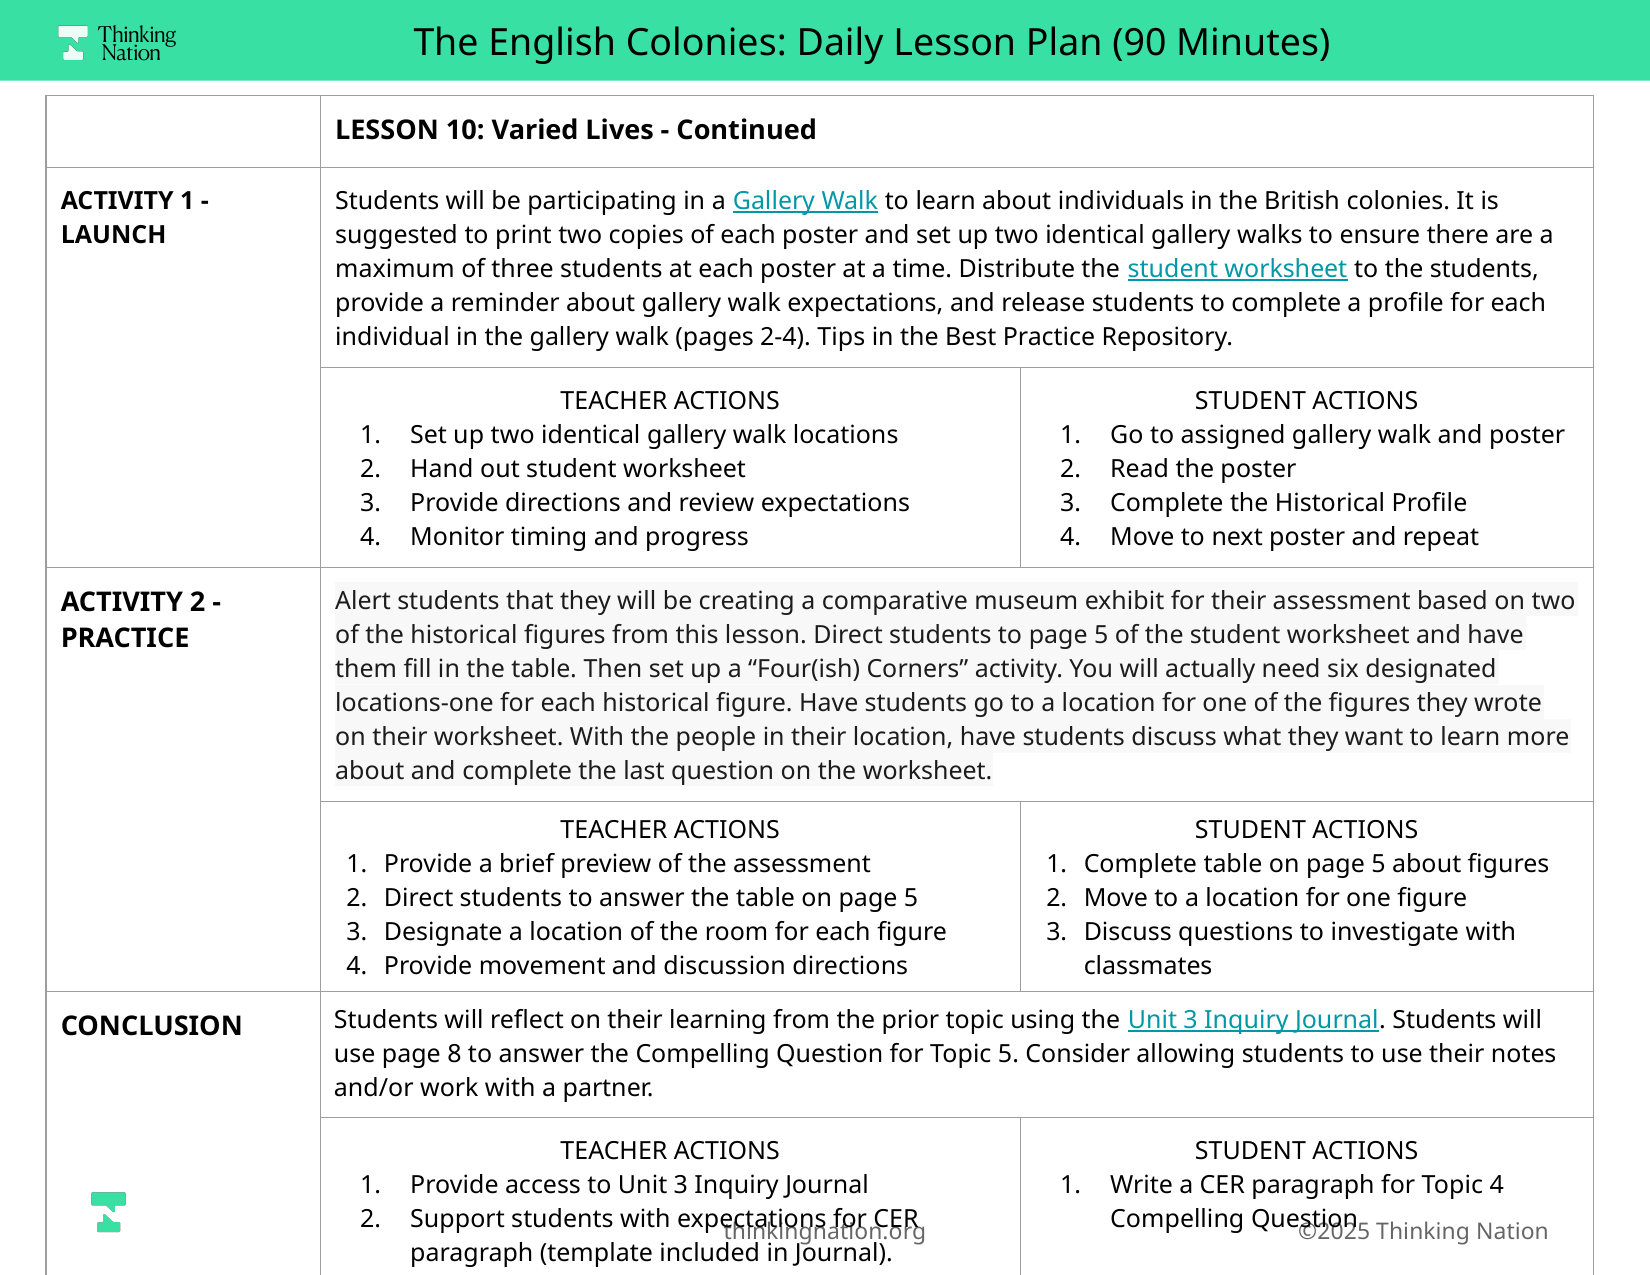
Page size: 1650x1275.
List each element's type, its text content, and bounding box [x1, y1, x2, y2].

table_cell ACTIVITY 2 - PRACTICE [47, 568, 320, 991]
table_cell STUDENT ACTIONS Go to assigned gallery walk and poster Read the poster Complete the Historical Profile Move to next poster and repeat [1021, 368, 1593, 567]
table_cell CONCLUSION [47, 992, 320, 1275]
table_cell TEACHER ACTIONS Provide a brief preview of the assessment Direct students to answer the table on page 5 Designate a location of the room for each figure Provide movement and discussion directions [321, 802, 1020, 991]
table_cell Alert students that they will be creating a comparative museum exhibit for their assessment based on two of the historical figures from this lesson. Direct students to page 5 of the student worksheet and have them fill in the table. Then set up a “Four(ish) Corners” activity. You will actually need six designated locations-one for each historical figure. Have students go to a location for one of the figures they wrote on their worksheet. With the people in their location, have students discuss what they want to learn more about and complete the last question on the worksheet. [321, 568, 1593, 801]
picture [80, 1184, 136, 1240]
table_cell ACTIVITY 1 - LAUNCH [47, 168, 320, 567]
table_cell Students will be participating in a Gallery Walk to learn about individuals in the British colonies. It is suggested to print two copies of each poster and set up two identical gallery walks to ensure there are a maximum of three students at each poster at a time. Distribute the student worksheet to the students, provide a reminder about gallery walk expectations, and release students to complete a profile for each individual in the gallery walk (pages 2-4). Tips in the Best Practice Repository. [321, 168, 1593, 367]
picture [45, 14, 180, 85]
table_cell Students will reflect on their learning from the prior topic using the Unit 3 Inquiry Journal. Students will use page 8 to answer the Compelling Question for Topic 5. Consider allowing students to use their notes and/or work with a partner. [321, 992, 1593, 1117]
text_box The English Colonies: Daily Lesson Plan (90 Minutes) [0, 0, 1650, 81]
table_cell STUDENT ACTIONS Write a CER paragraph for Topic 4 Compelling Question [1021, 1118, 1593, 1275]
table_cell TEACHER ACTIONS Provide access to Unit 3 Inquiry Journal Support students with expectations for CER paragraph (template included in Journal). [321, 1118, 1020, 1275]
table_header LESSON 10: Varied Lives - Continued [321, 96, 1593, 167]
table_cell TEACHER ACTIONS Set up two identical gallery walk locations Hand out student worksheet Provide directions and review expectations Monitor timing and progress [321, 368, 1020, 567]
table_cell STUDENT ACTIONS Complete table on page 5 about figures Move to a location for one figure Discuss questions to investigate with classmates [1021, 802, 1593, 991]
table_header [47, 96, 320, 167]
